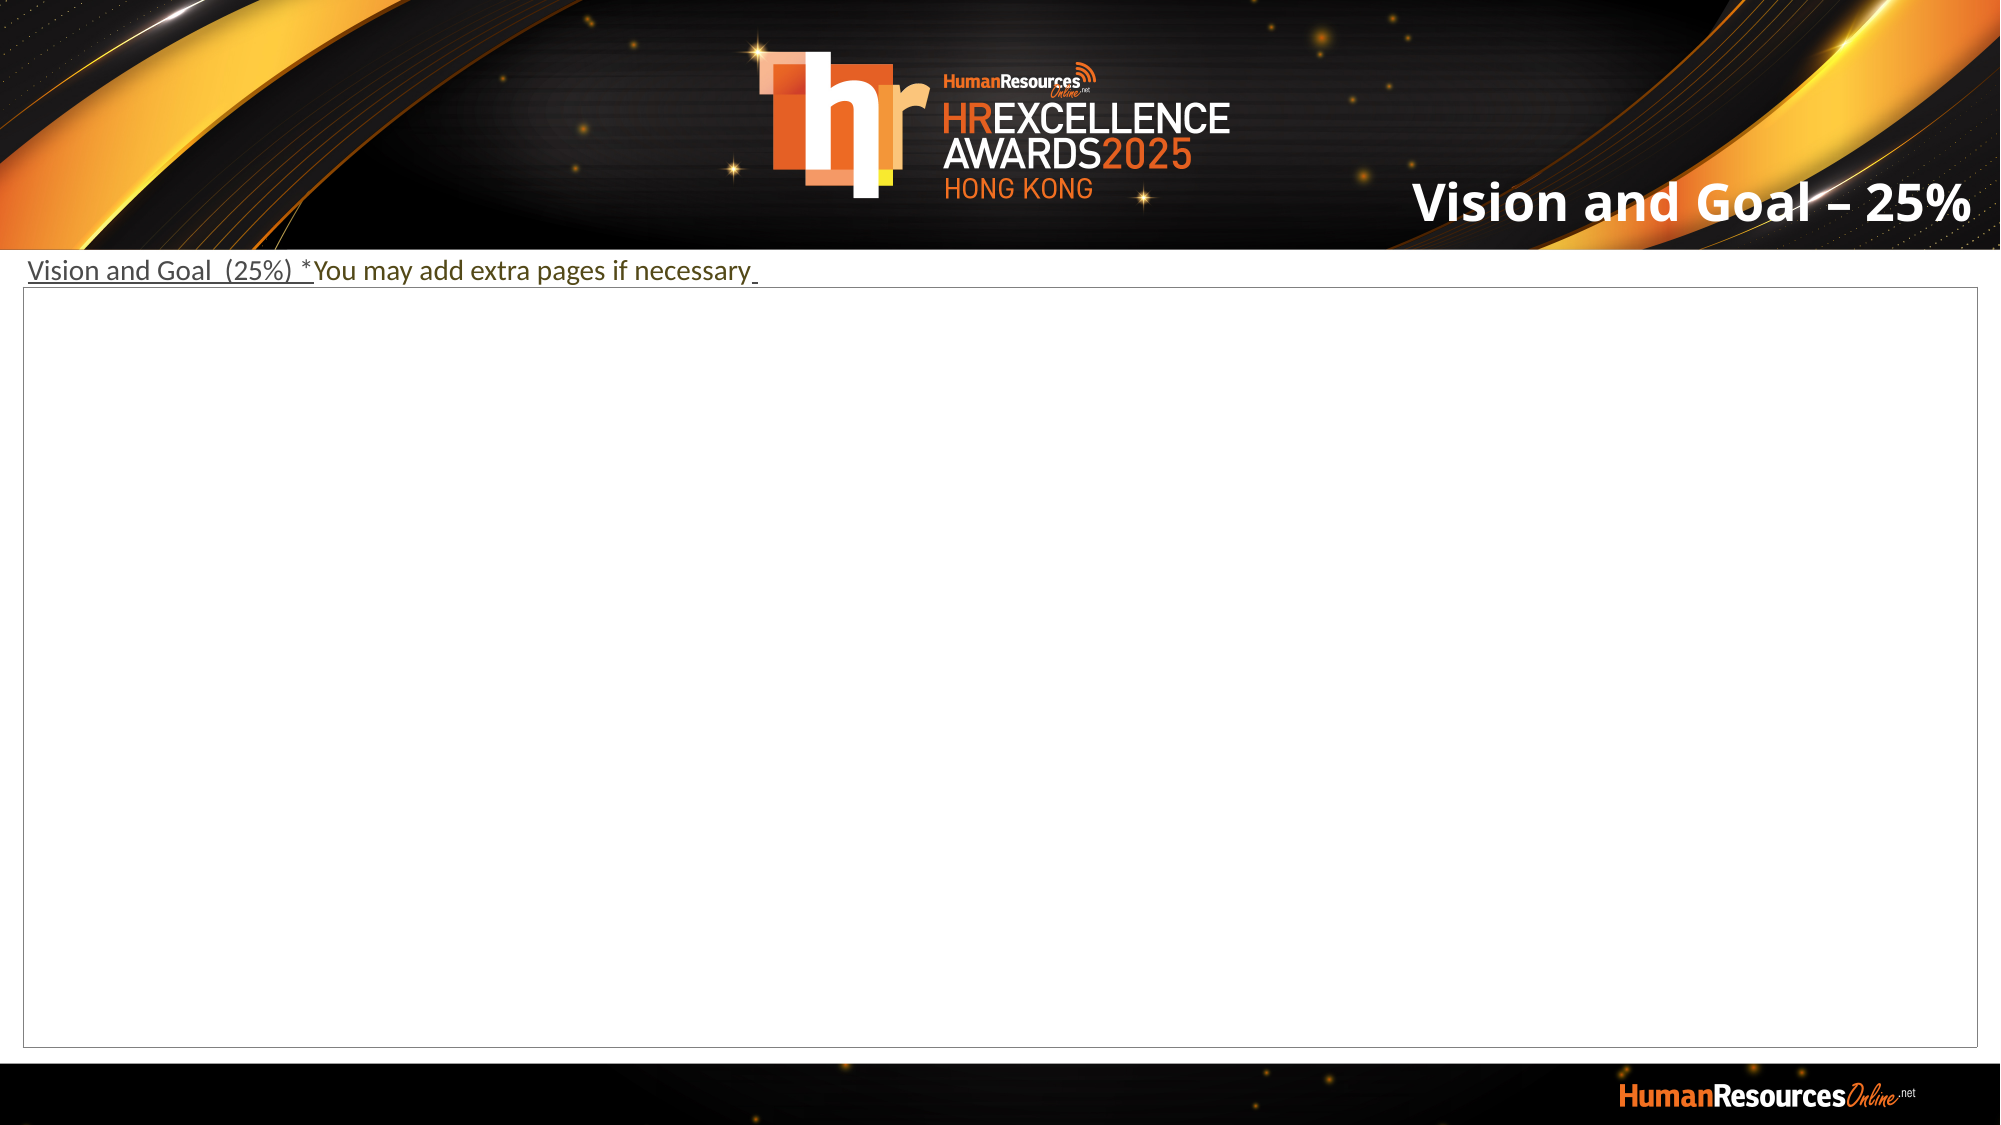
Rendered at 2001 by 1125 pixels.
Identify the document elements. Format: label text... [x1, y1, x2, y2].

picture [0, 0, 2000, 1125]
text_box Vision and Goal (25%) *You may add extra pages if necessary [12, 243, 923, 294]
text_box Vision and Goal – 25% [1397, 156, 2000, 244]
table_header [24, 288, 1977, 1047]
